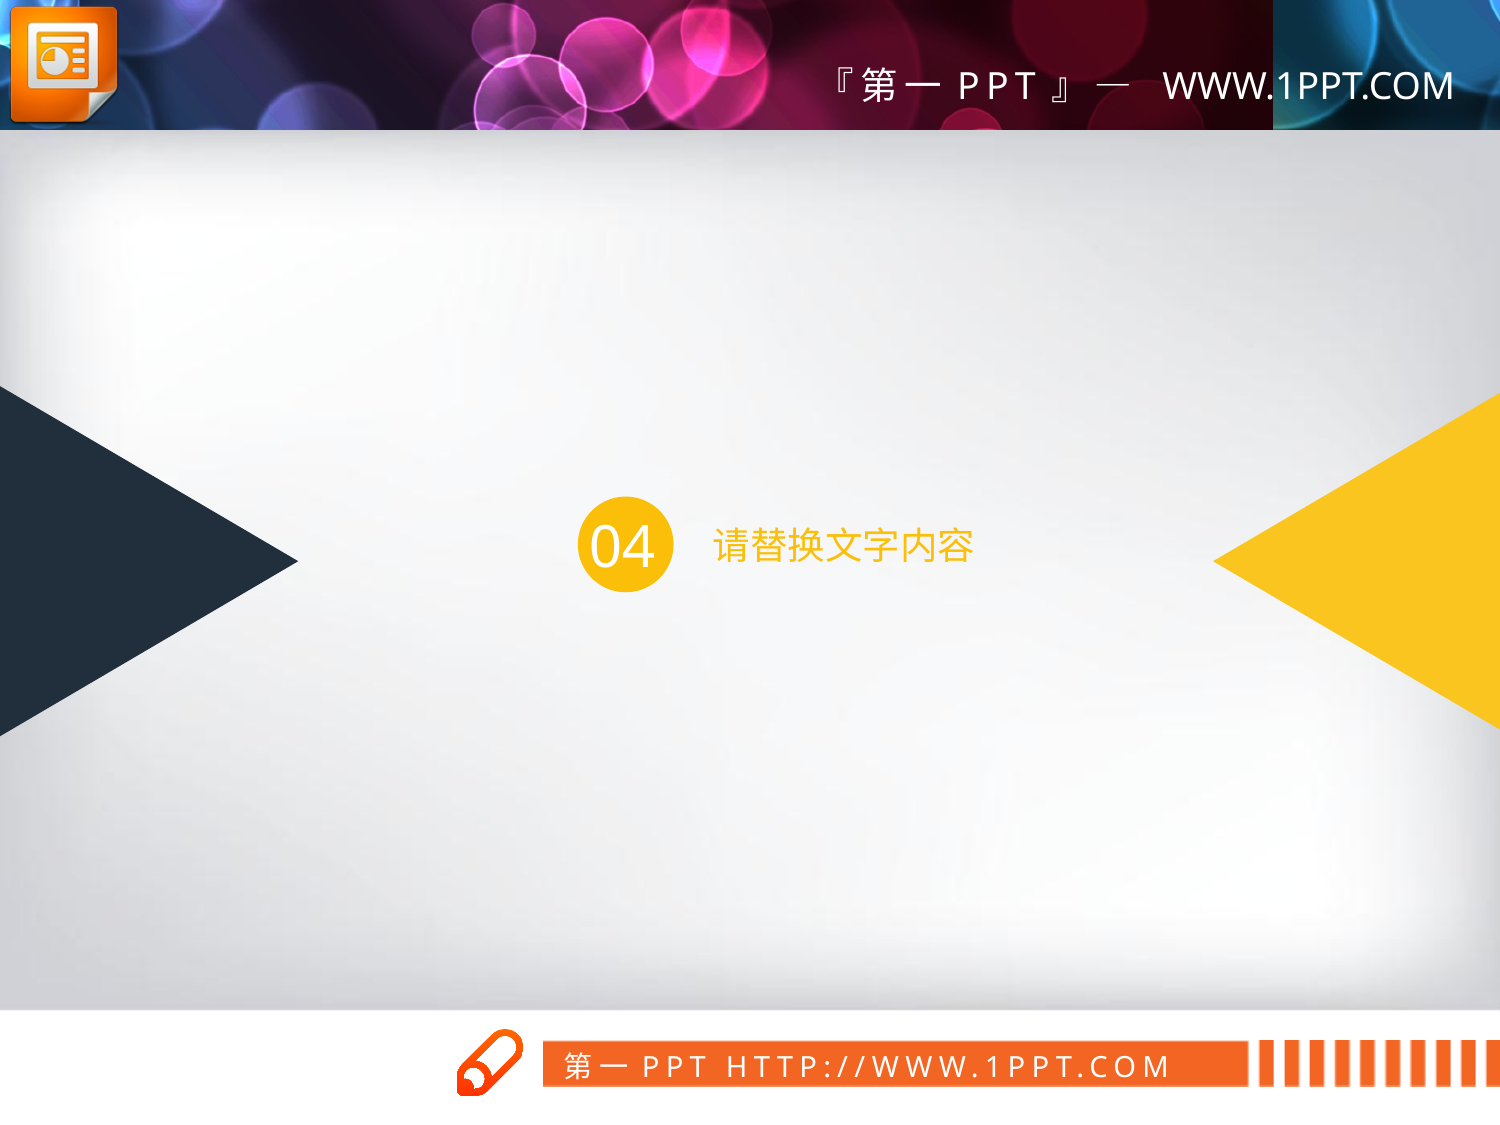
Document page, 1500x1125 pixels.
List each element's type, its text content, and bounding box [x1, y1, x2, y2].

text_box 请替换文字内容 [697, 514, 990, 575]
text_box [0, 386, 299, 737]
picture [543, 1040, 1500, 1087]
picture [0, 0, 1500, 1012]
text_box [572, 496, 674, 593]
text_box [1213, 392, 1500, 730]
